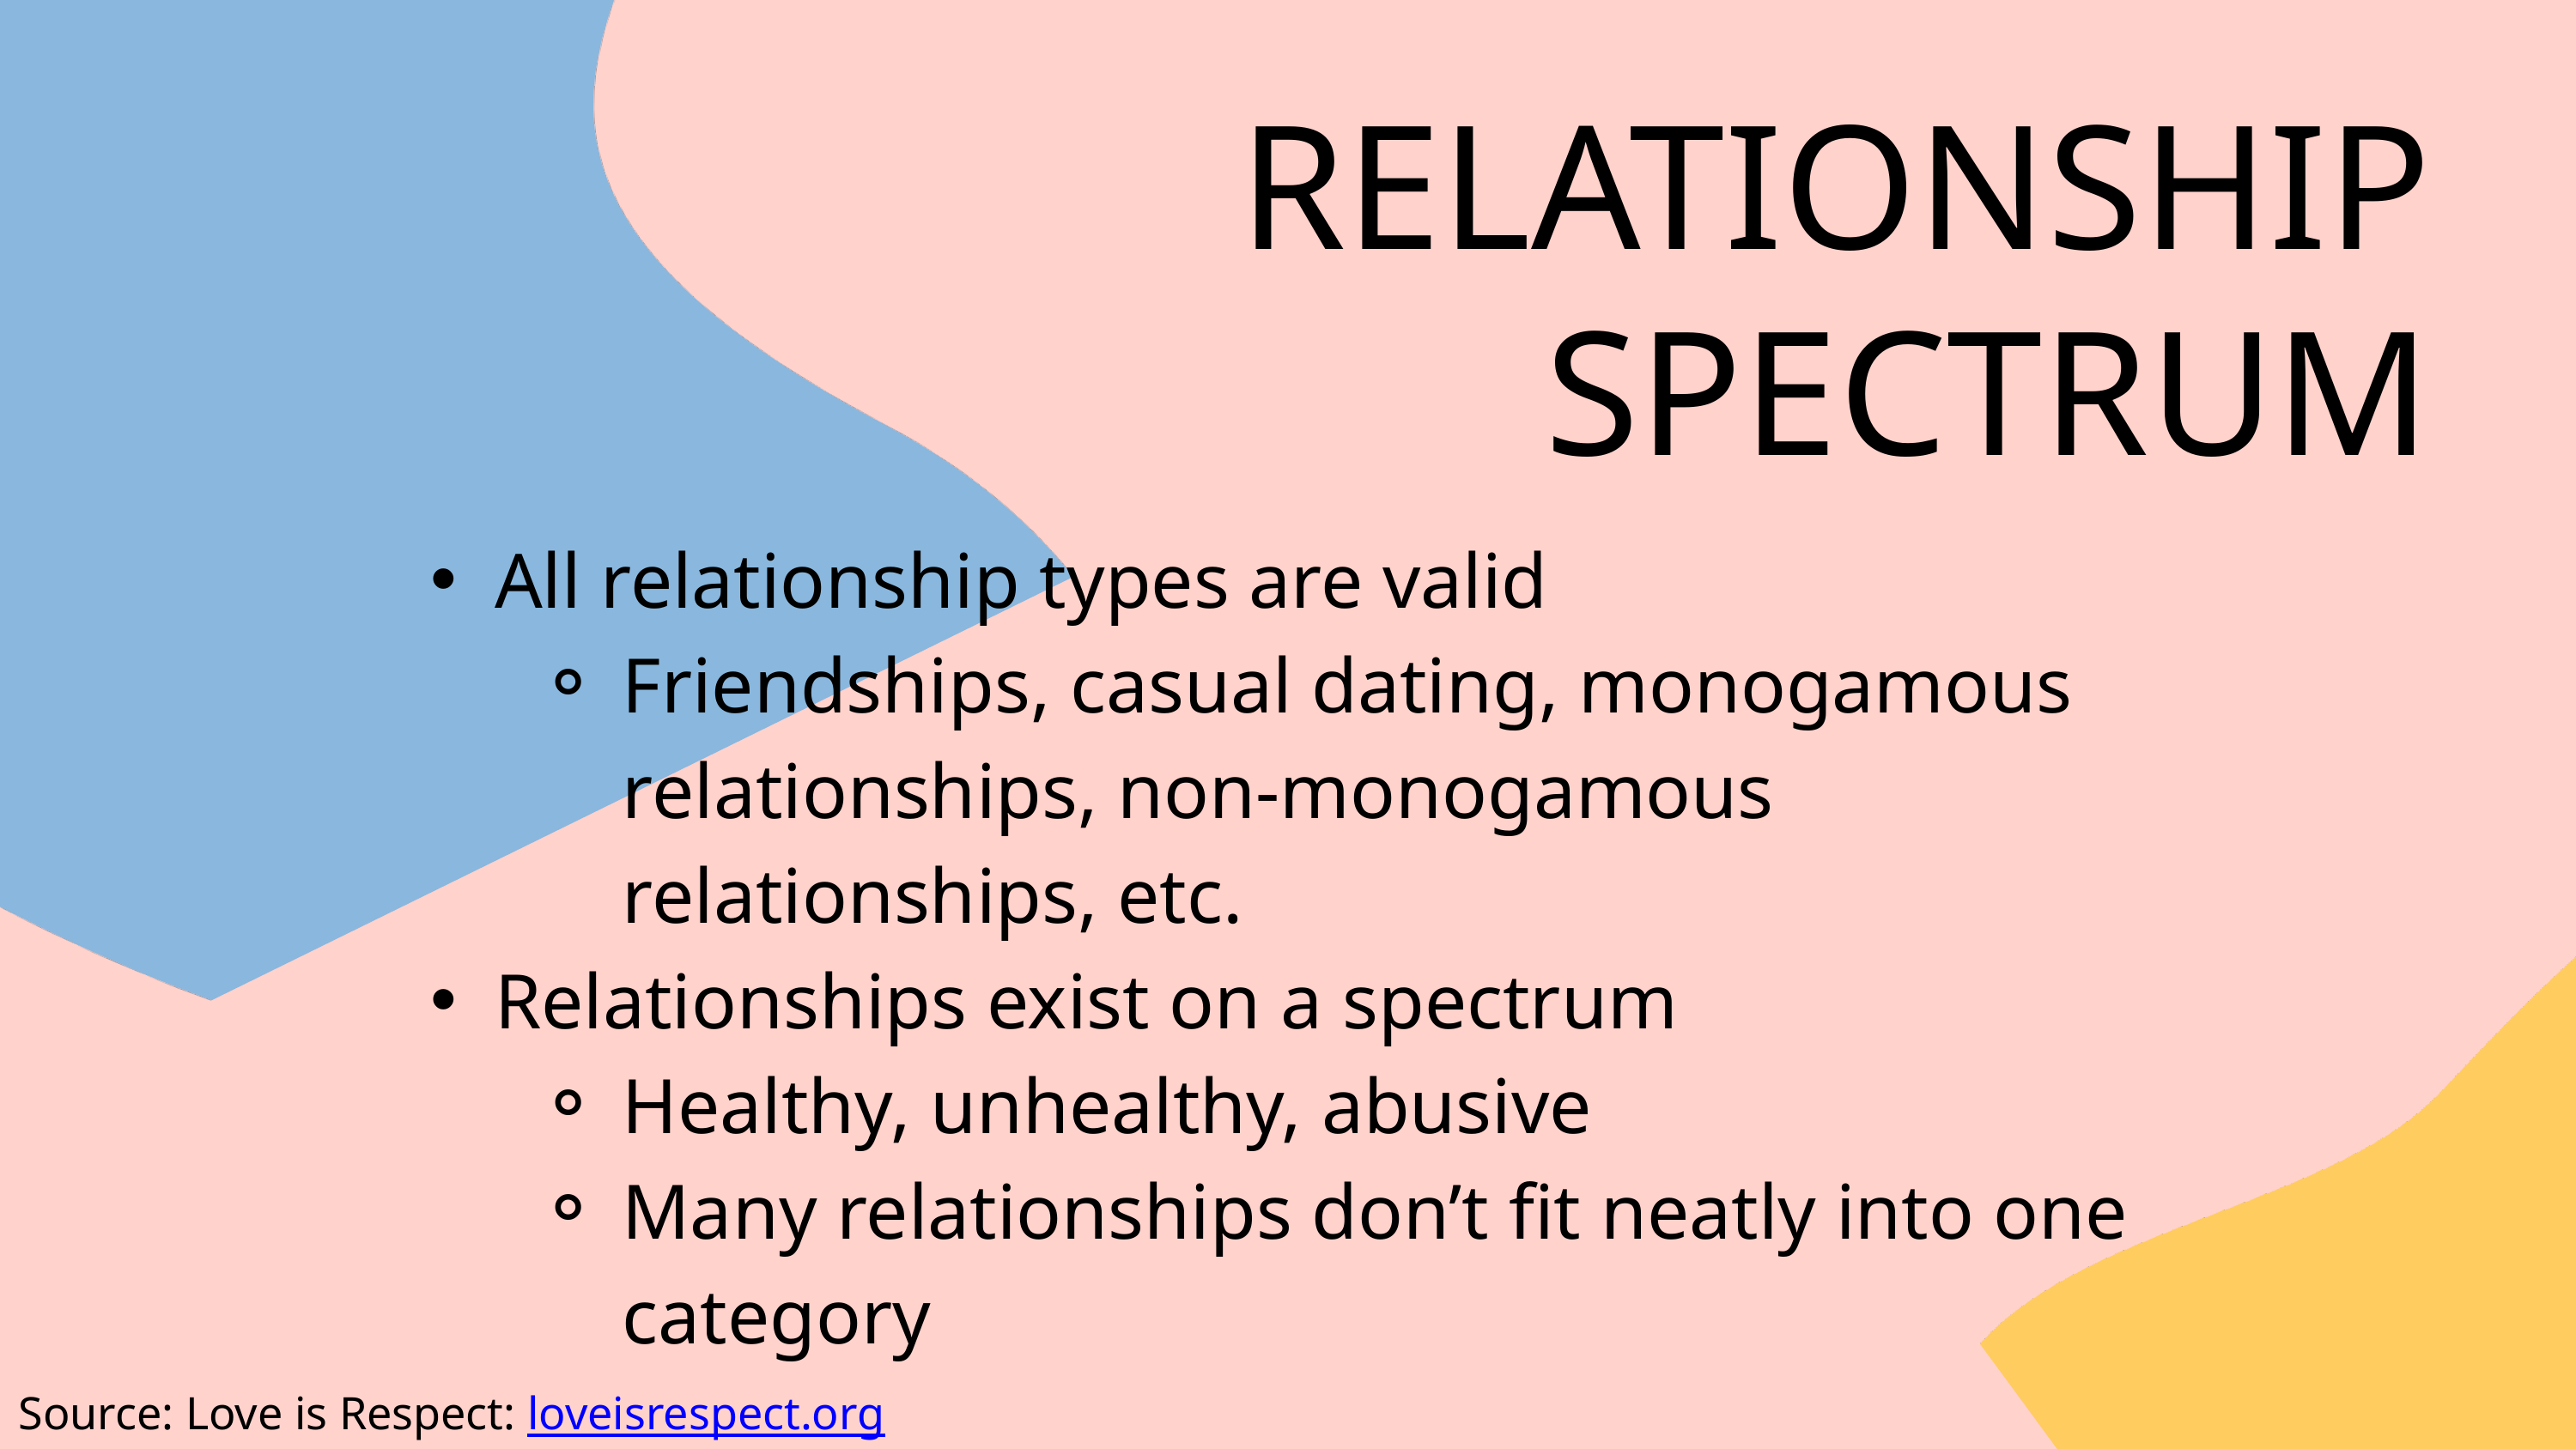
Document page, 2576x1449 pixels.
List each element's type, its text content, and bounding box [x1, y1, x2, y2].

text_box RELATIONSHIP SPECTRUM [696, 77, 2432, 490]
text_box [1991, 730, 2576, 1449]
text_box Source: Love is Respect: loveisrespect.org [18, 1387, 1084, 1446]
text_box All relationship types are valid Friendships, casual dating, monogamous relationships, non-monogamous relationships, etc. Relationships exist on a spectrum Healthy, unhealthy, abusive Many relationships don’t fit neatly into one category [367, 518, 2264, 1360]
text_box [0, 0, 1233, 1105]
